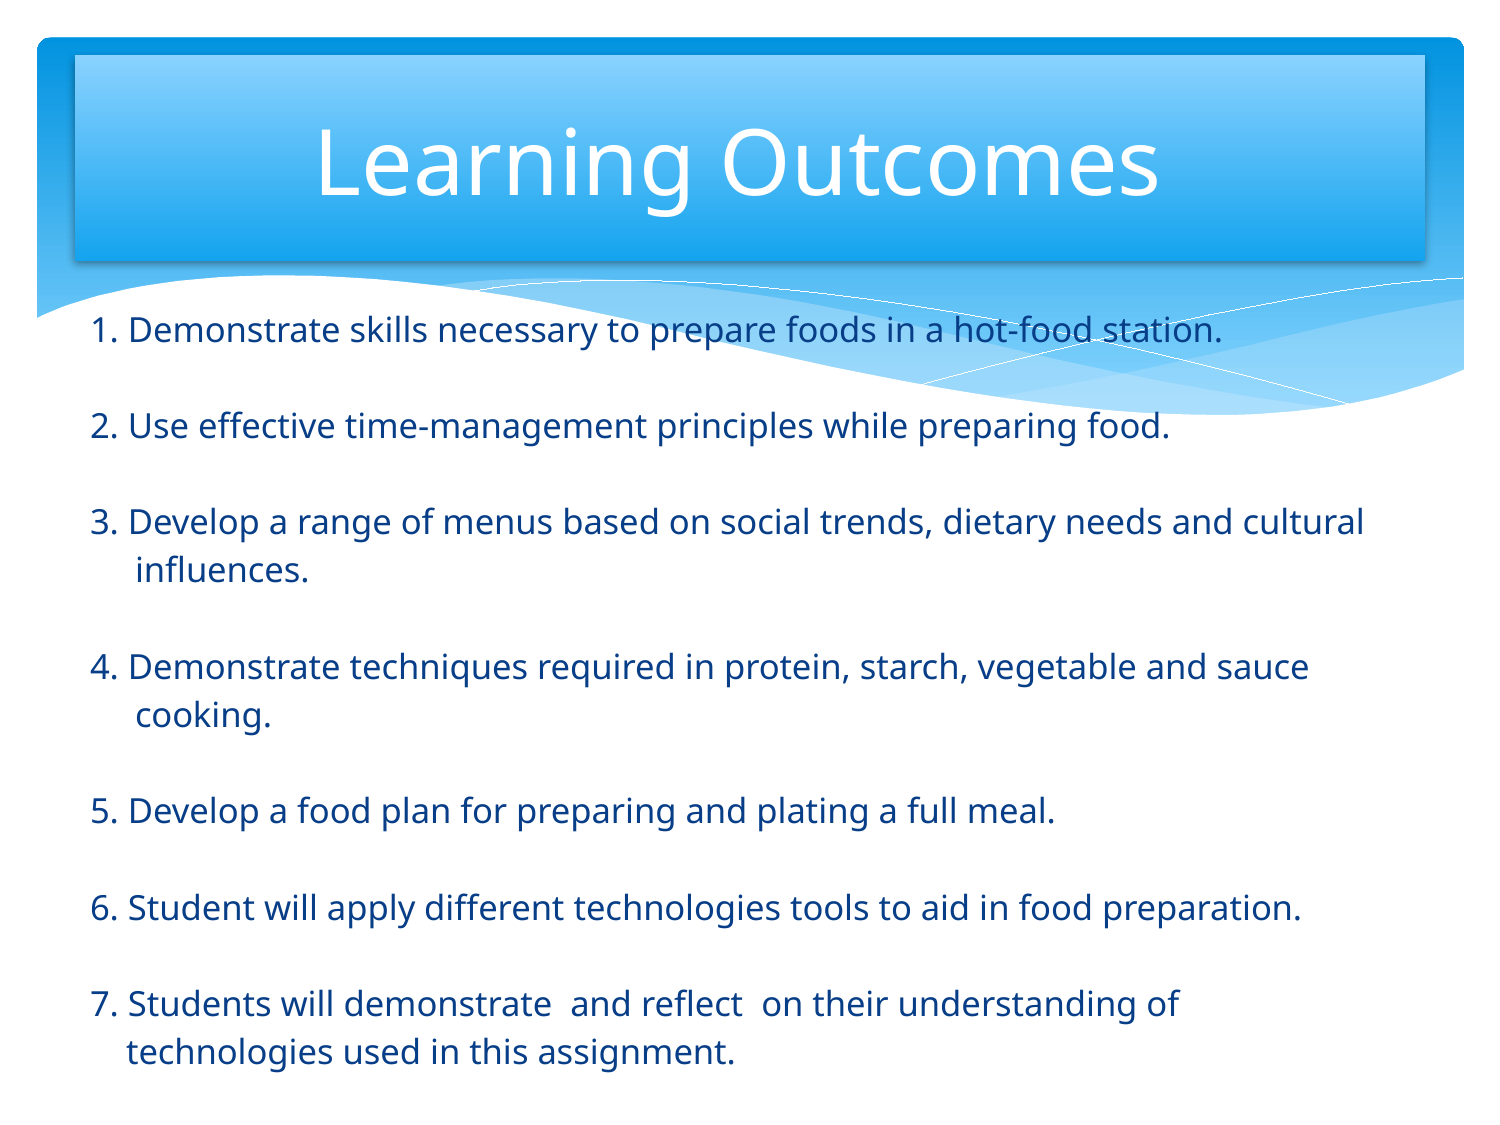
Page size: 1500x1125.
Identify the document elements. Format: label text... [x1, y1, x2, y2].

title Learning Outcomes [75, 55, 1425, 261]
list 1. Demonstrate skills necessary to prepare foods in a hot-food station. 2. Use effective time-management principles while preparing food. 3. Develop a range of menus based on social trends, dietary needs and cultural influences. 4. Demonstrate techniques required in protein, starch, vegetable and sauce cooking. 5. Develop a food plan for preparing and plating a full meal. 6. Student will apply different technologies tools to aid in food preparation. 7. Students will demonstrate and reflect on their understanding of technologies used in this assignment. [75, 299, 1425, 1088]
